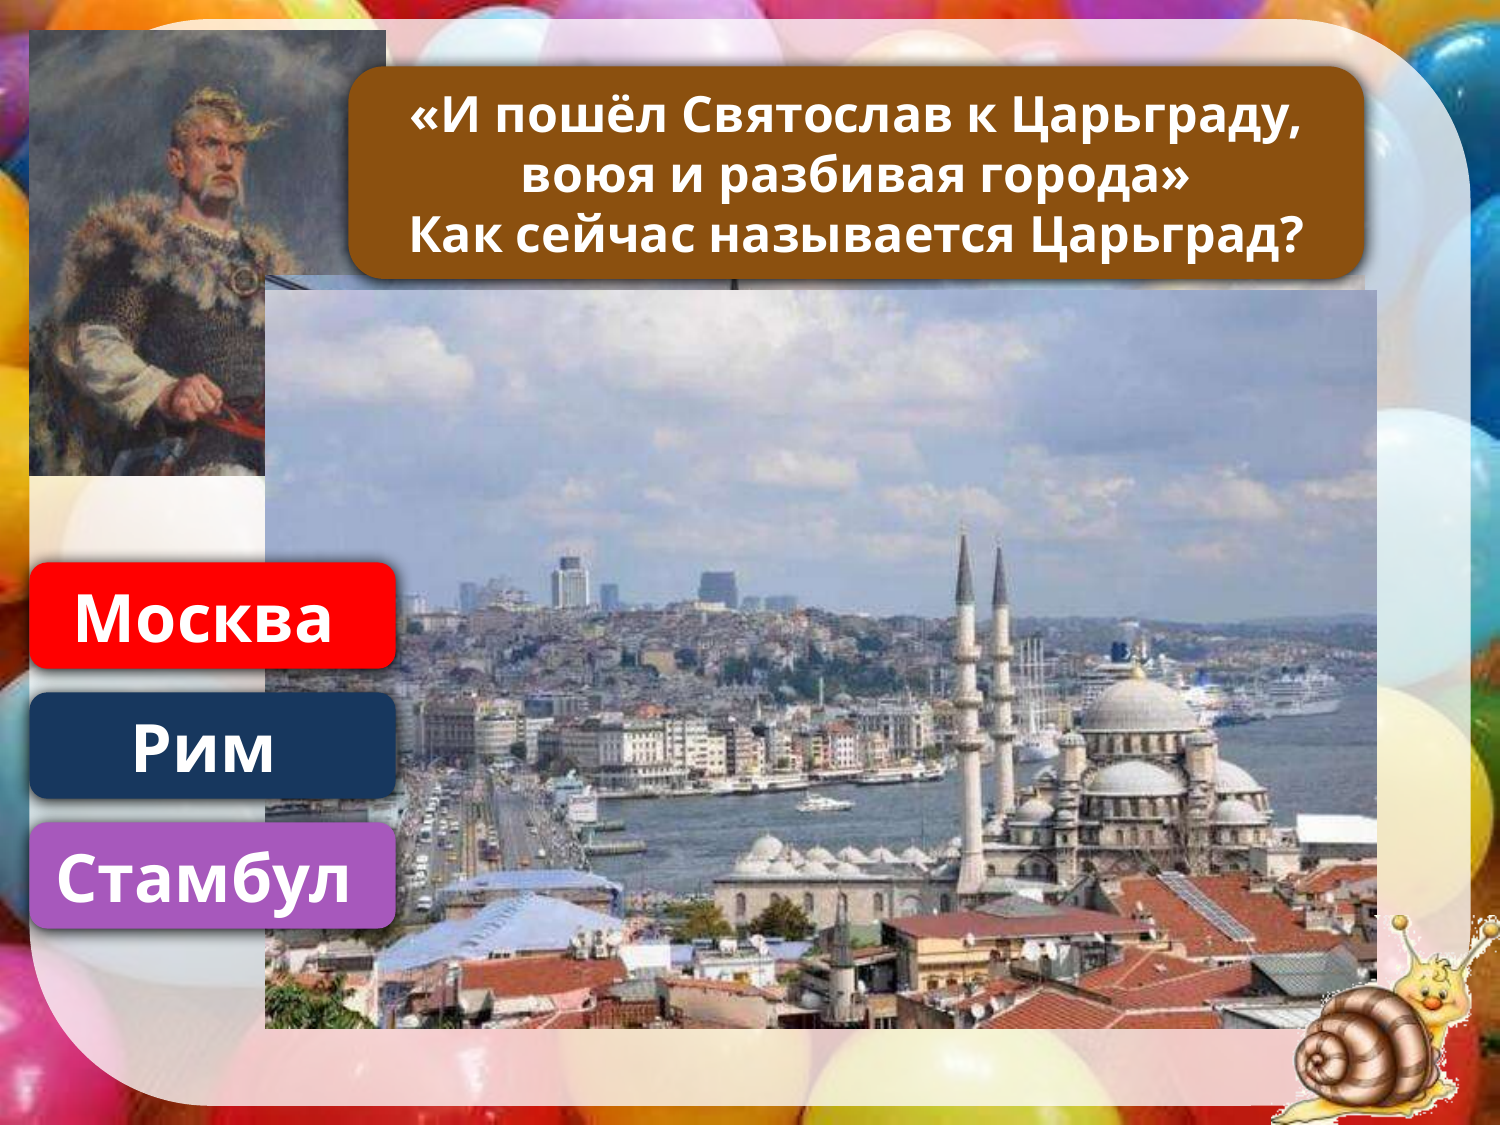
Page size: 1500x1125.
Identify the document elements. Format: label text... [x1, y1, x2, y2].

text_box «И пошёл Святослав к Царьграду, воюя и разбивая города» Как сейчас называется Царьград? [390, 66, 1365, 273]
text_box Рим [29, 692, 259, 799]
text_box Москва [29, 562, 259, 669]
picture [0, 0, 1500, 1125]
text_box Стамбул [29, 822, 259, 929]
